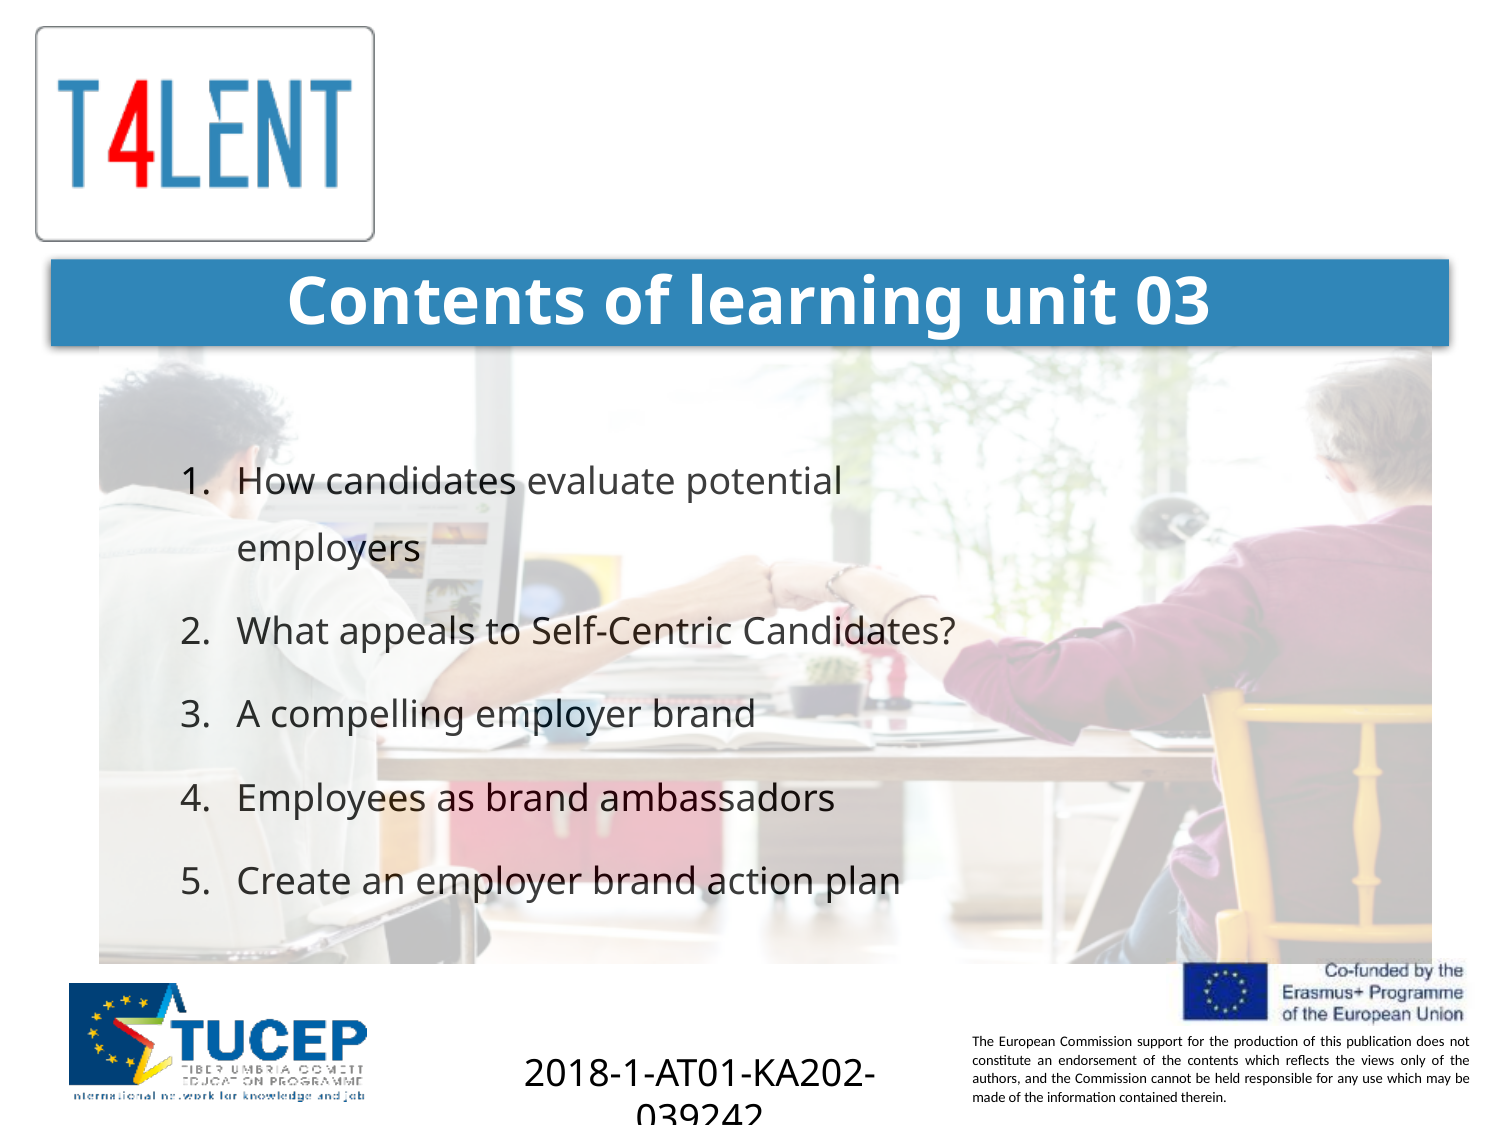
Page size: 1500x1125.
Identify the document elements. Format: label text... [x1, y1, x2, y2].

title Contents of learning unit 03 [51, 259, 1449, 347]
picture [99, 346, 1478, 1026]
picture [68, 983, 368, 1102]
text_box 2018-1-AT01-KA202-039242 [454, 1040, 946, 1125]
picture [35, 26, 375, 242]
